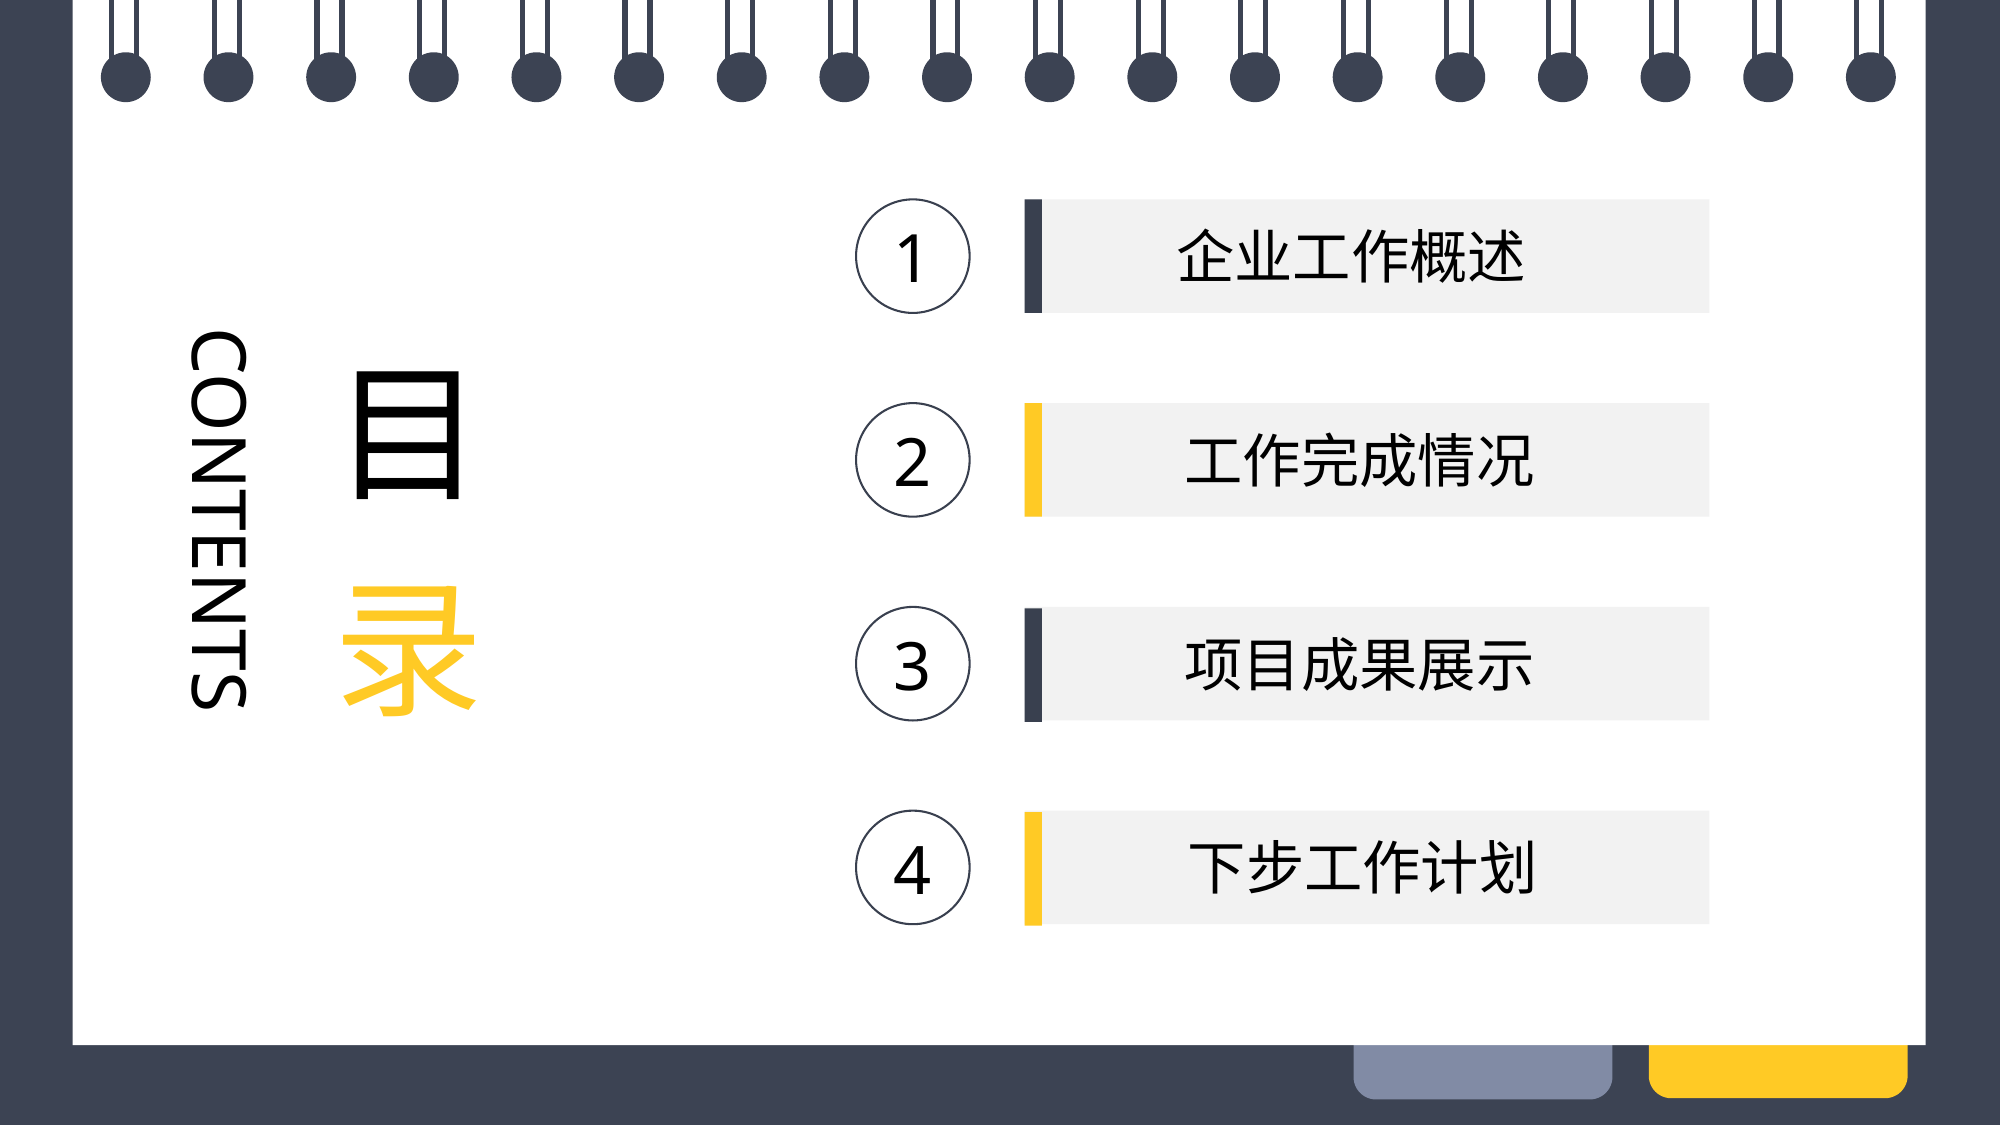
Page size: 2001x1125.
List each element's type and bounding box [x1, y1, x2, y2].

text_box [0, 0, 2000, 1125]
text_box [1024, 810, 1710, 926]
text_box [1352, 1046, 1614, 1101]
text_box [72, 0, 1926, 1046]
text_box [1024, 199, 1710, 313]
text_box [1024, 606, 1710, 722]
text_box [1024, 403, 1710, 517]
text_box [1647, 1046, 1909, 1100]
